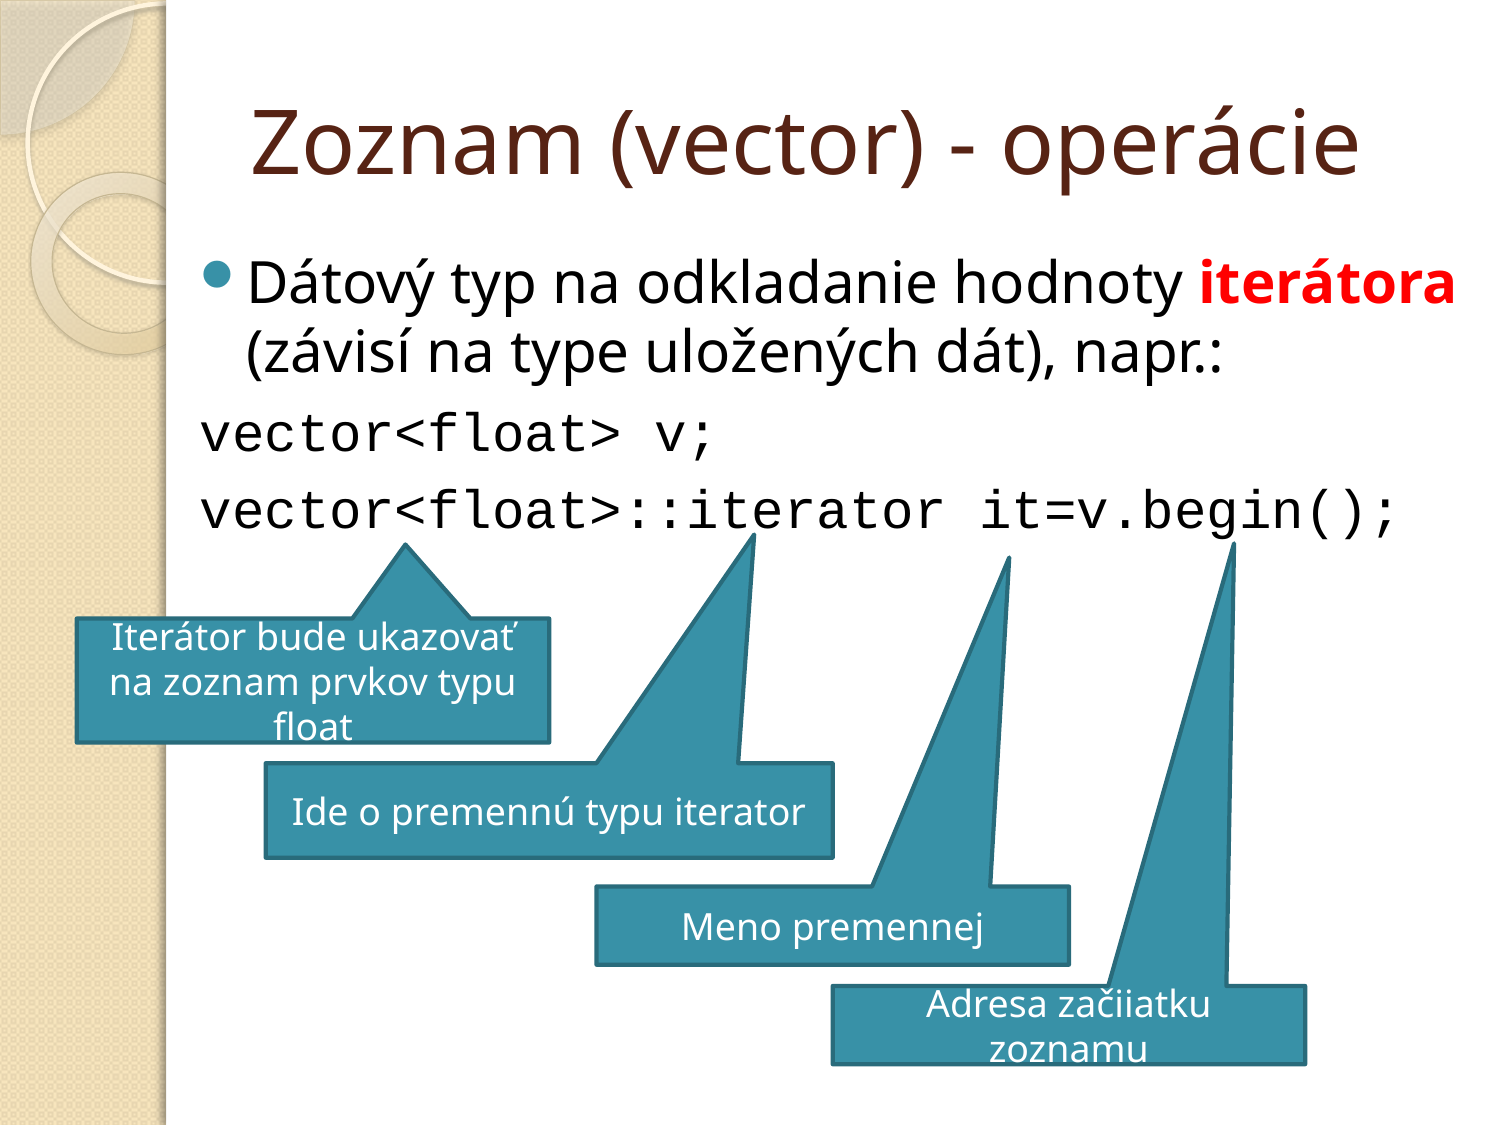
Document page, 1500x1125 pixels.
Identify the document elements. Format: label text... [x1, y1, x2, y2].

list Dátový typ na odkladanie hodnoty iterátora (závisí na type uložených dát), napr.: vector<float> v; vector<float>::iterator it=v.begin(); [171, 237, 1500, 1125]
text_box Iterátor bude ukazovať na zoznam prvkov typu float [74, 542, 552, 745]
text_box Adresa začiiatku zoznamu [830, 541, 1308, 1067]
text_box Meno premennej [594, 555, 1072, 967]
title Zoznam (vector) - operácie [235, 45, 1466, 233]
text_box Ide o premennú typu iterator [263, 532, 835, 860]
